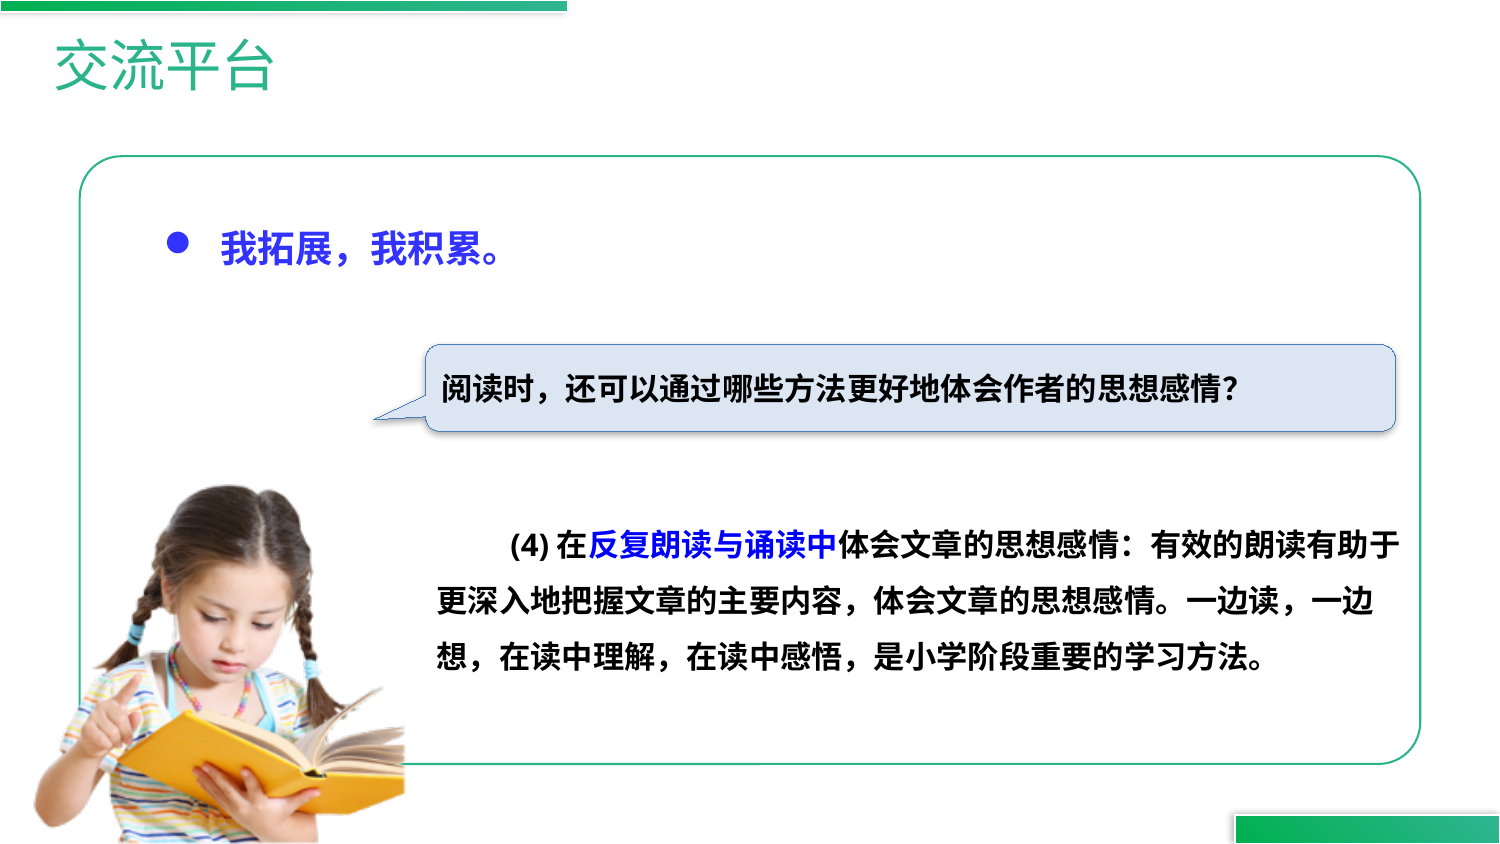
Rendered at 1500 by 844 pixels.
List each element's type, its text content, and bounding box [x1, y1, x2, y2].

text_box 我拓展，我积累。 [152, 197, 532, 276]
text_box (4)在反复朗读与诵读中体会文章的思想感情：有效的朗读有助于更深入地把握文章的主要内容，体会文章的思想感情。一边读，一边想，在读中理解，在读中感悟，是小学阶段重要的学习方法。 [425, 455, 1414, 727]
picture [17, 469, 406, 844]
text_box 阅读时，还可以通过哪些方法更好地体会作者的思想感情？ [373, 344, 1396, 432]
list 交流平台 [41, 32, 382, 94]
